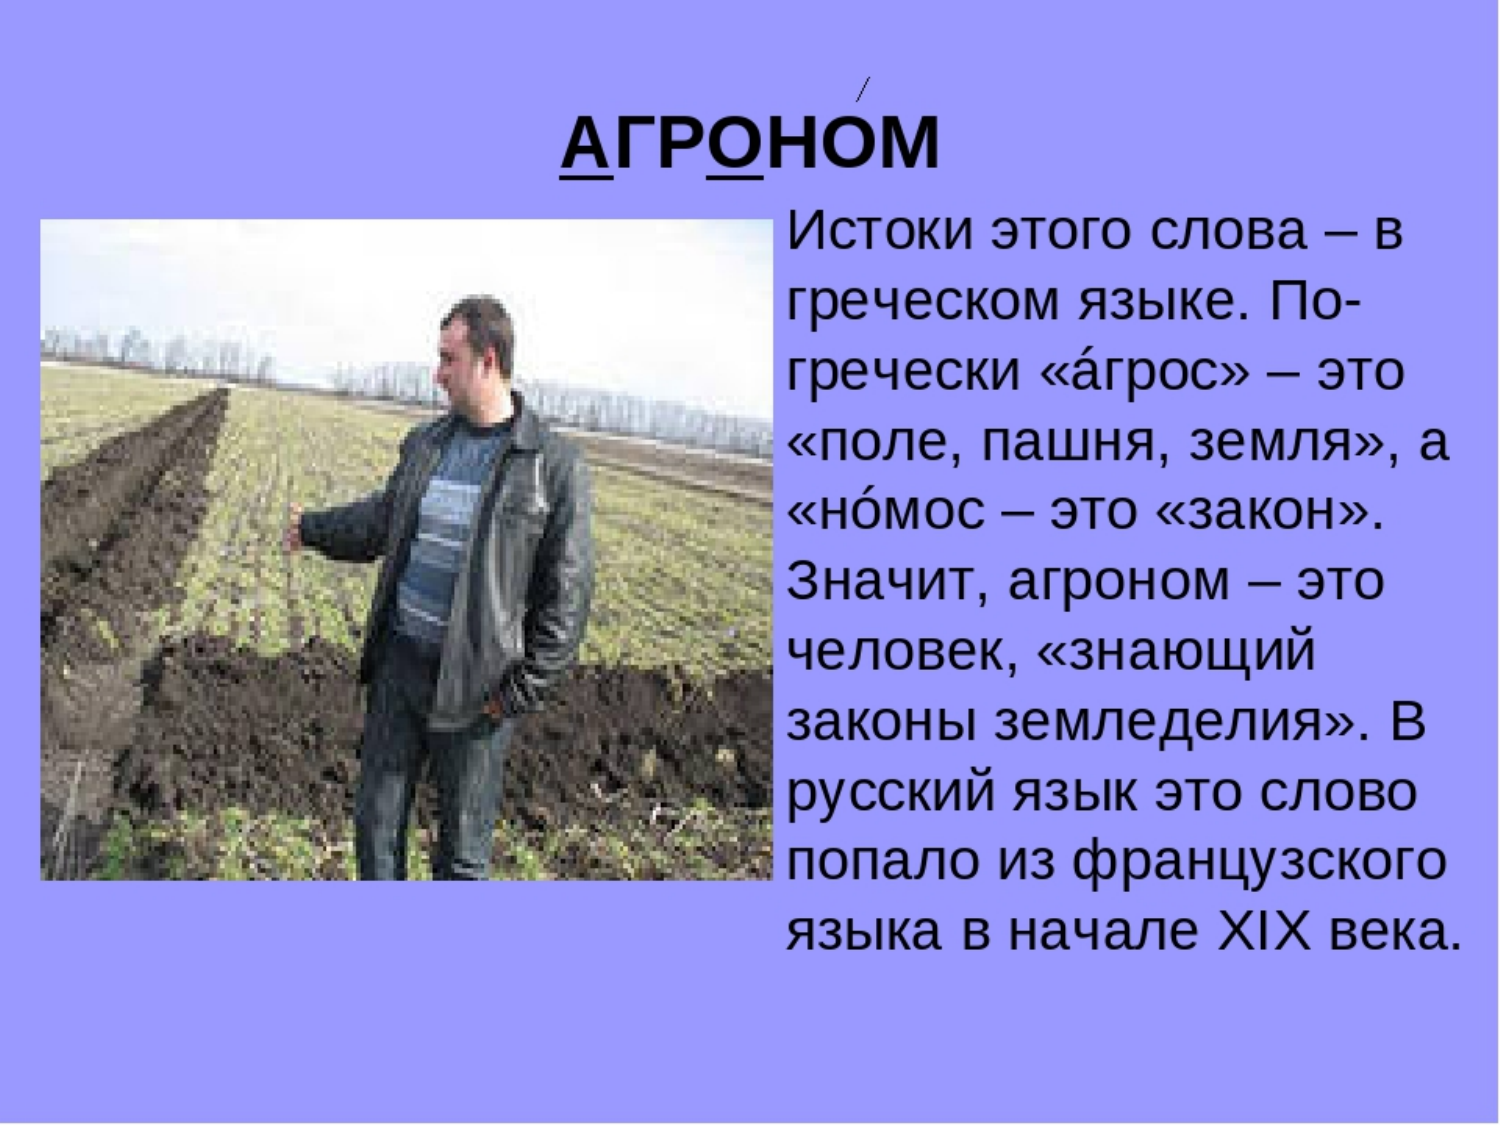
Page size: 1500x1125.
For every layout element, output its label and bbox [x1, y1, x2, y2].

list [0, 0, 1500, 1125]
